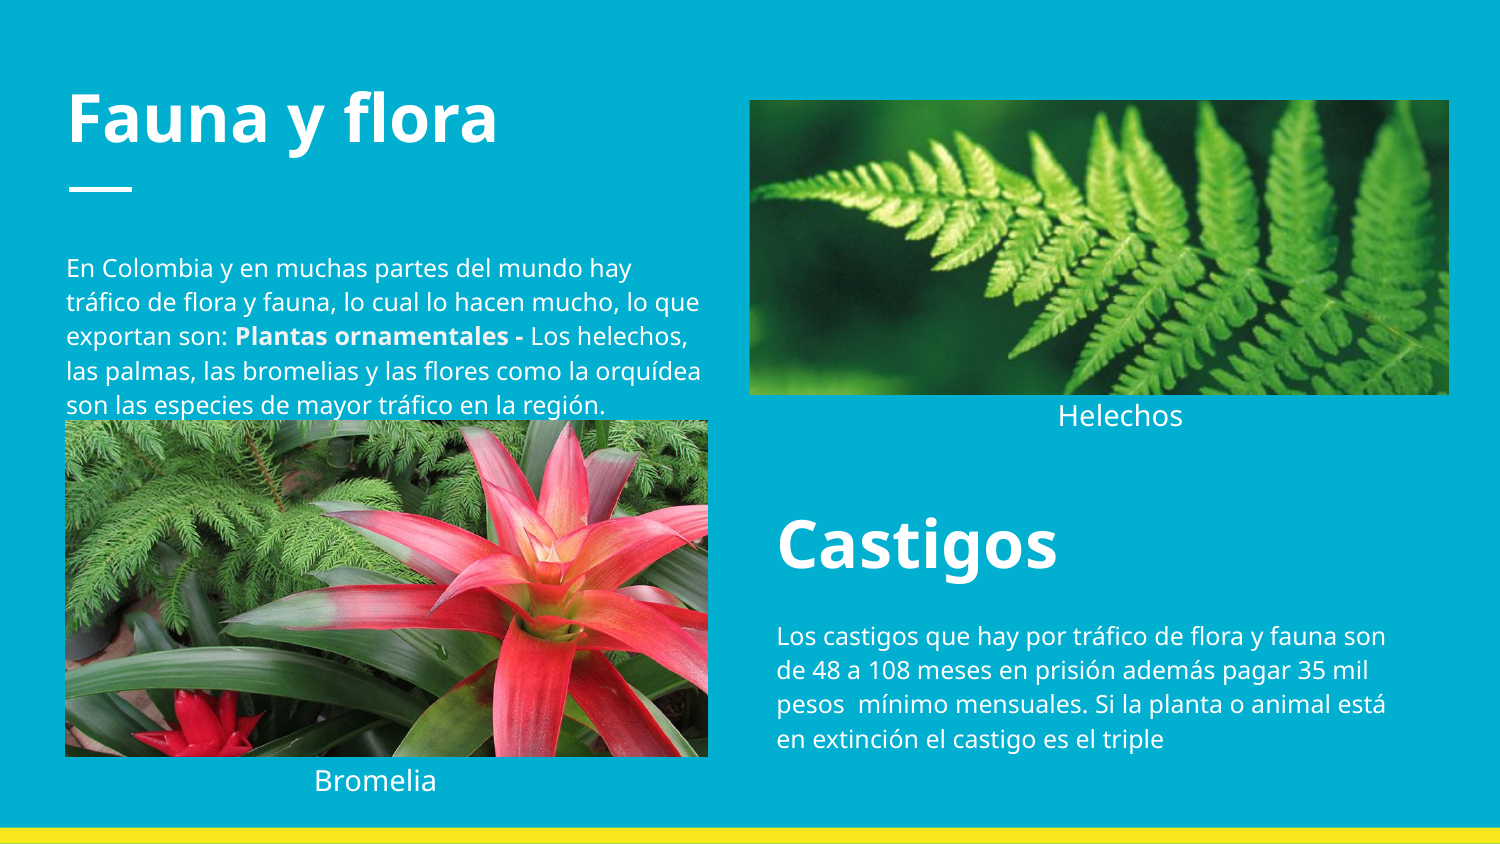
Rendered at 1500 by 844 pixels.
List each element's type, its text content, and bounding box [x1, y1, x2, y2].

picture [749, 99, 1450, 395]
list En Colombia y en muchas partes del mundo hay tráfico de flora y fauna, lo cual lo hacen mucho, lo que exportan son: Plantas ornamentales - Los helechos, las palmas, las bromelias y las flores como la orquídea son las especies de mayor tráfico en la región. [51, 232, 722, 476]
text_box Helechos [894, 403, 1346, 445]
text_box Bromelia [150, 765, 602, 788]
picture [65, 420, 708, 757]
text_box Castigos Los castigos que hay por tráfico de flora y fauna son de 48 a 108 meses en prisión además pagar 35 mil pesos mínimo mensuales. Si la planta o animal está en extinción el castigo es el triple [761, 475, 1406, 773]
title Fauna y flora [51, 61, 1449, 167]
